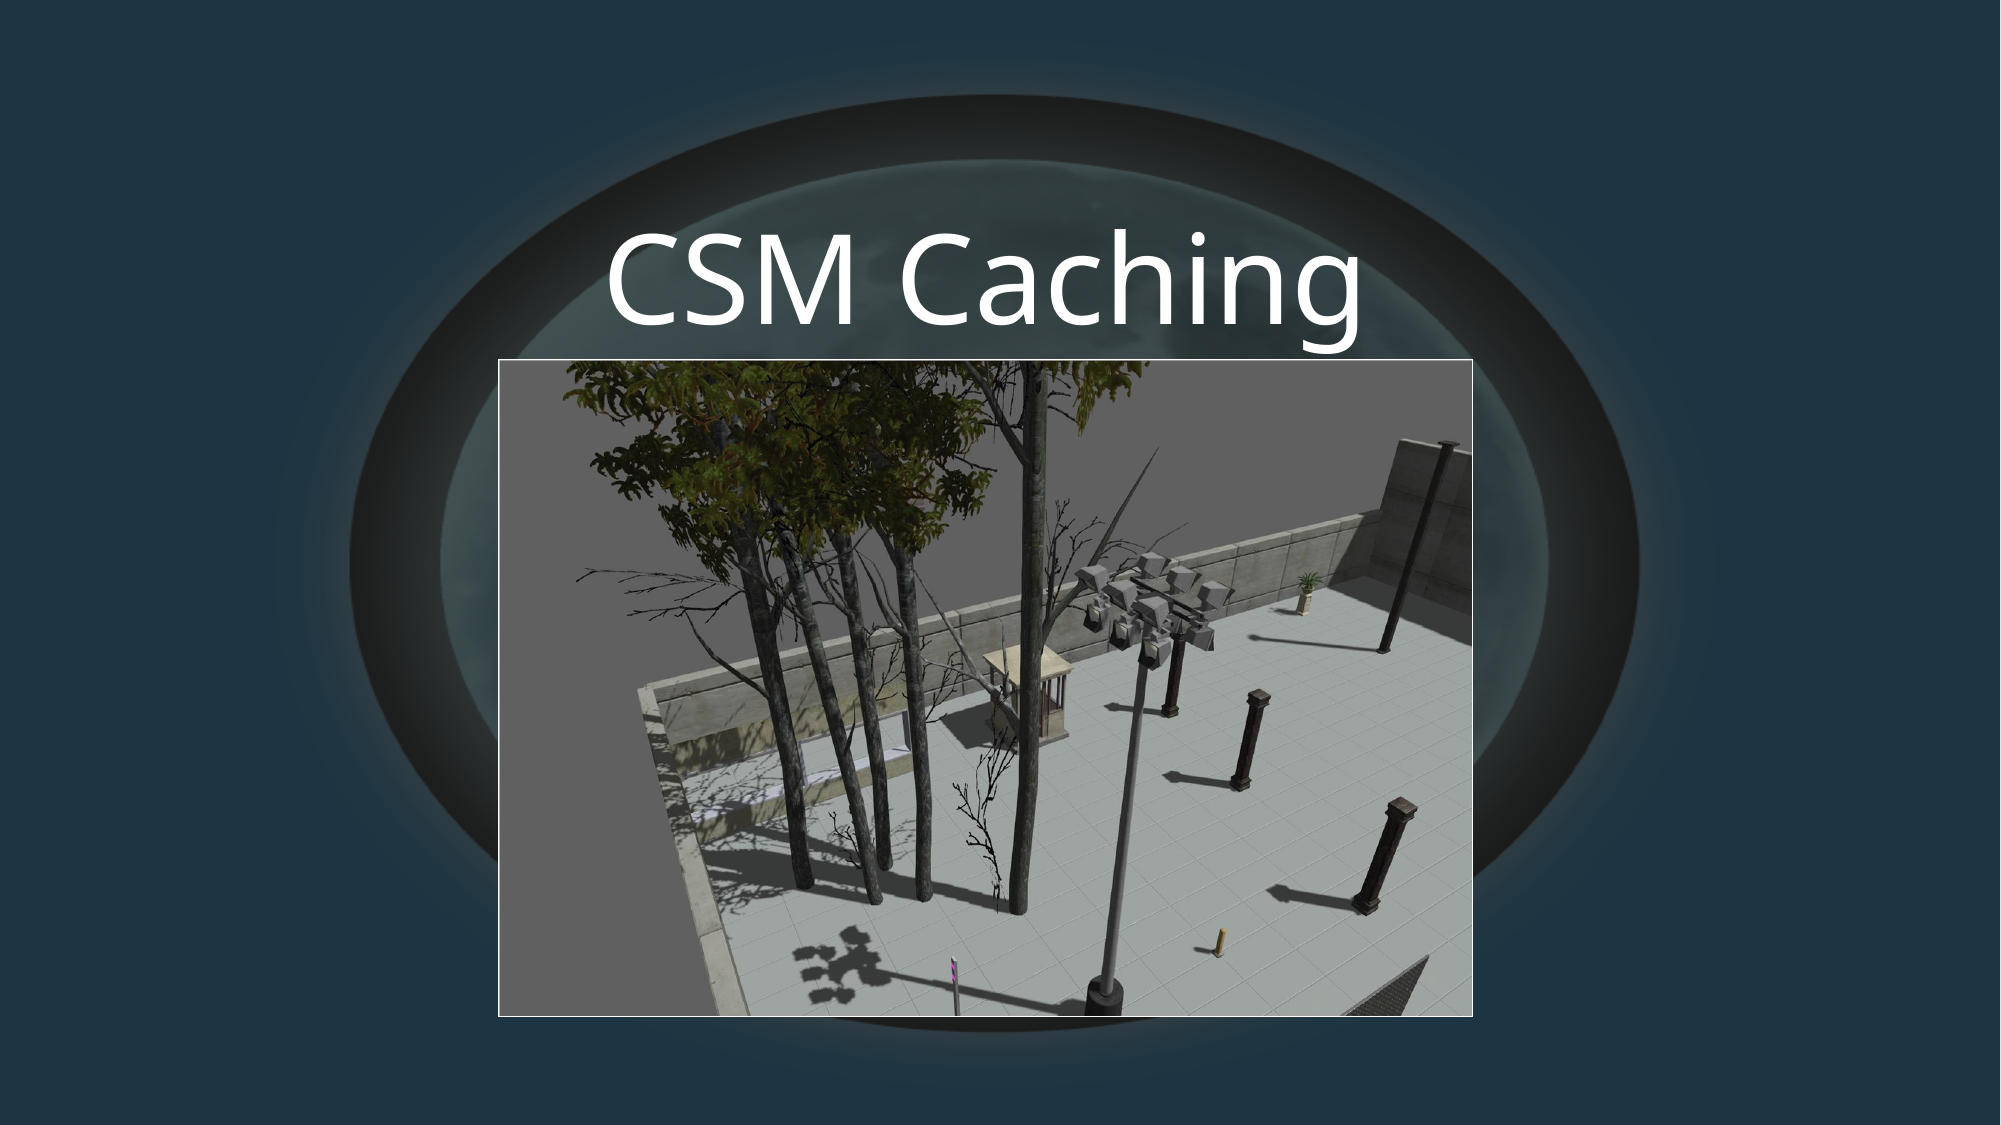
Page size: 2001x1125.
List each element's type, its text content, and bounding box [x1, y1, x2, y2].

picture [0, 0, 2001, 1125]
title CSM Caching [235, 146, 1736, 360]
